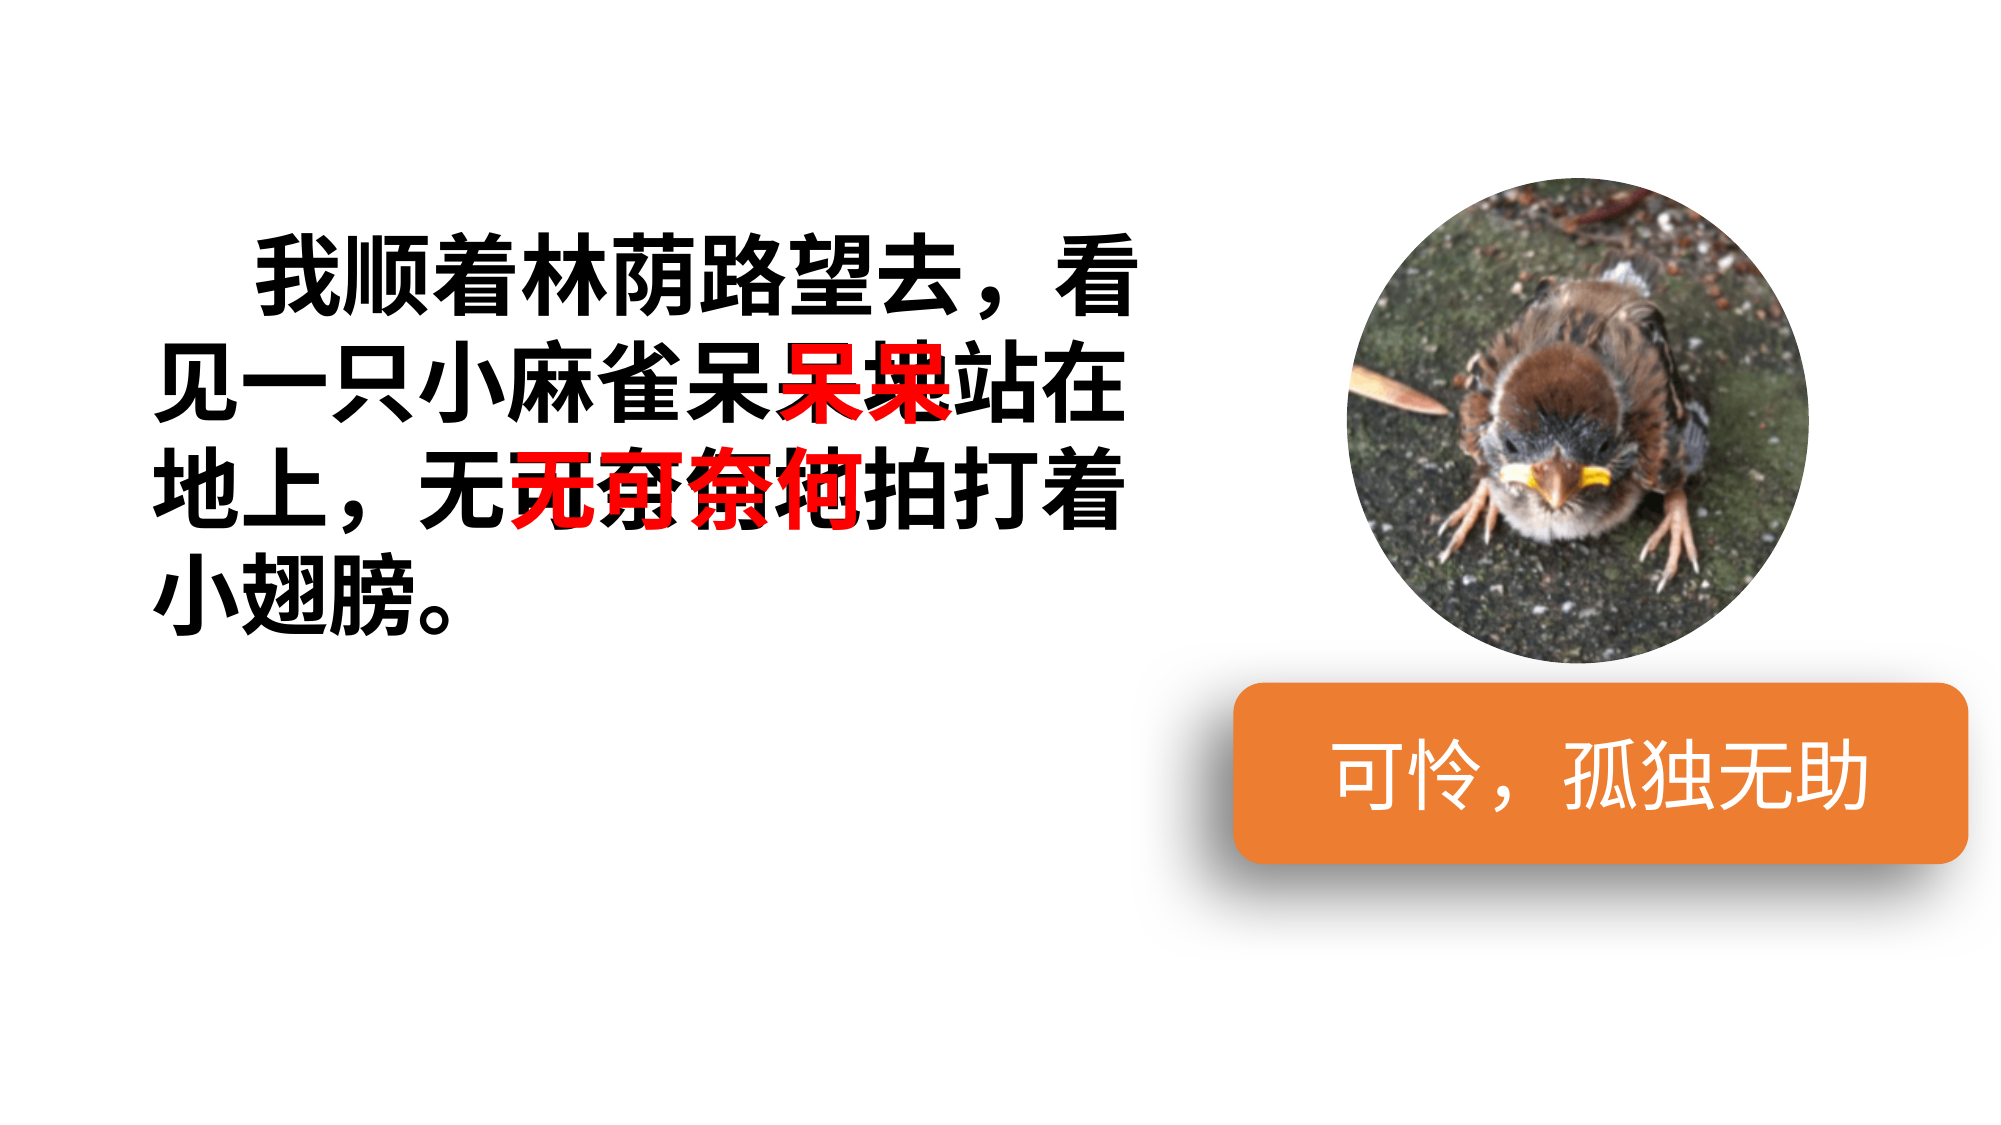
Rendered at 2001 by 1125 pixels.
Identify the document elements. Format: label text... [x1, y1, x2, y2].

text_box 无可奈何 [494, 425, 882, 548]
text_box 可怜，孤独无助 [1232, 681, 1970, 866]
picture [1346, 178, 1809, 664]
text_box 呆呆 [762, 320, 971, 442]
text_box 我顺着林荫路望去，看见一只小麻雀呆呆地站在地上，无可奈何地拍打着小翅膀。 [136, 212, 1206, 868]
